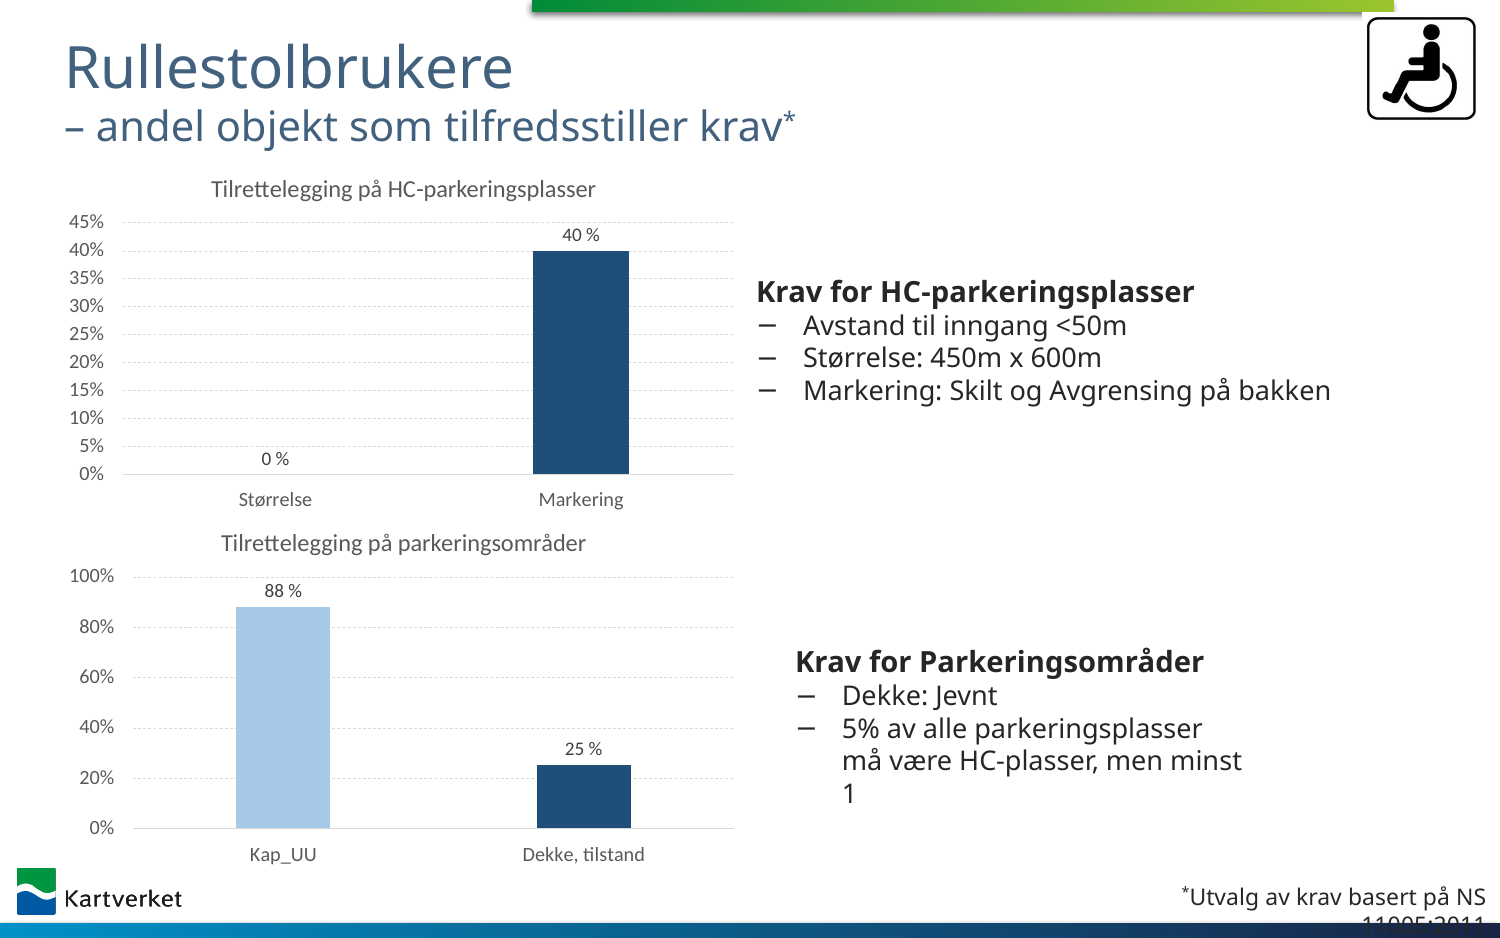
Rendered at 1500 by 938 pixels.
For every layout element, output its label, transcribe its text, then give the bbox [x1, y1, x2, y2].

text_box Rullestolbrukere – andel objekt som tilfredsstiller krav* [49, 25, 1431, 158]
picture [62, 166, 746, 519]
text_box Krav for Parkeringsområder Dekke: Jevnt 5% av alle parkeringsplasser må være HC-plasser, men minst 1 [780, 636, 1261, 816]
picture [1362, 12, 1481, 126]
picture [62, 520, 746, 874]
text_box *Utvalg av krav basert på NS 11005:2011 [1068, 873, 1500, 938]
text_box Krav for HC-parkeringsplasser Avstand til inngang <50m Størrelse: 450m x 600m Markering: Skilt og Avgrensing på bakken [750, 265, 1346, 413]
